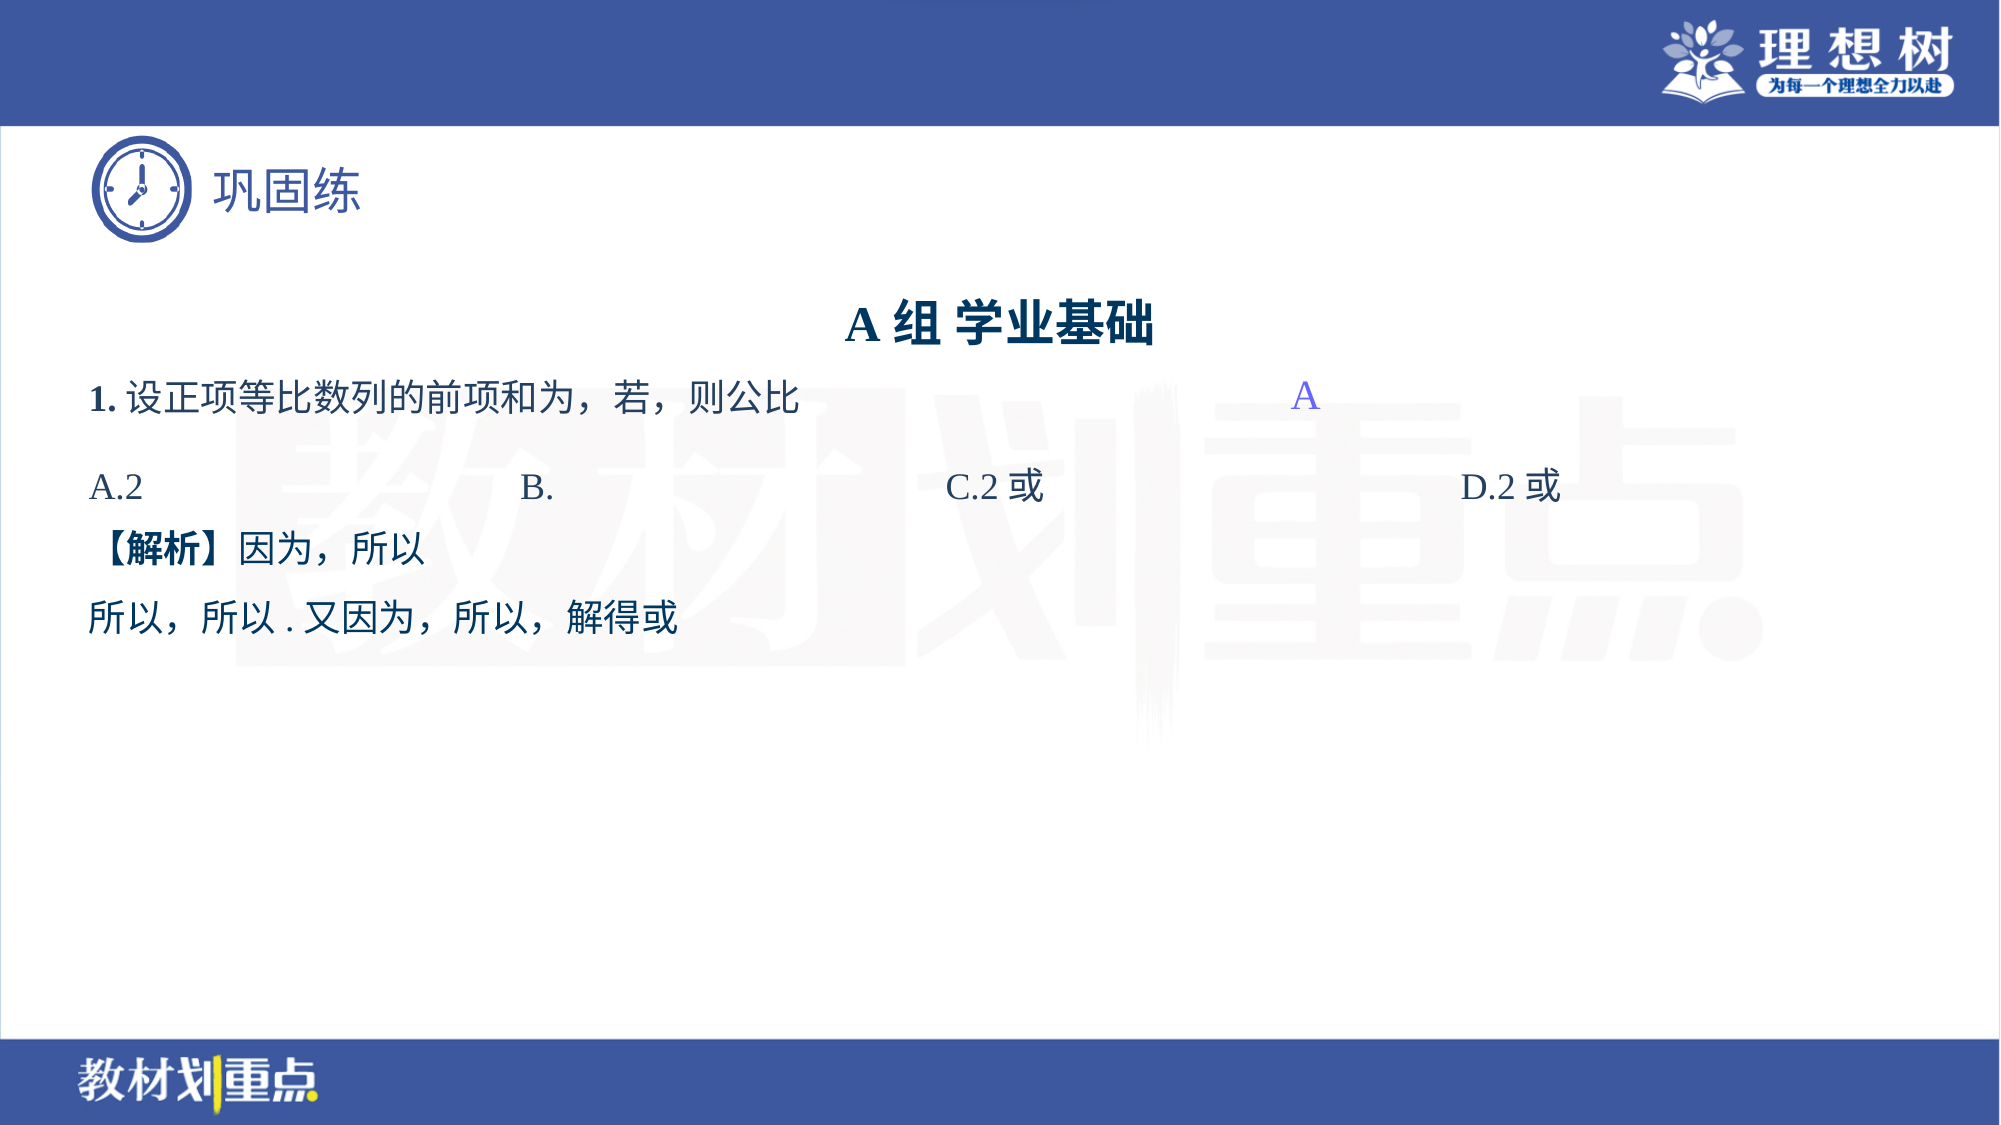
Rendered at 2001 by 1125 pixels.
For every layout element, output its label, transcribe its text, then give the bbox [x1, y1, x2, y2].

picture [0, 0, 2000, 1125]
text_box A [1275, 365, 1336, 416]
text_box 巩固练 [212, 146, 509, 232]
text_box A组 学业基础 [88, 263, 1911, 411]
